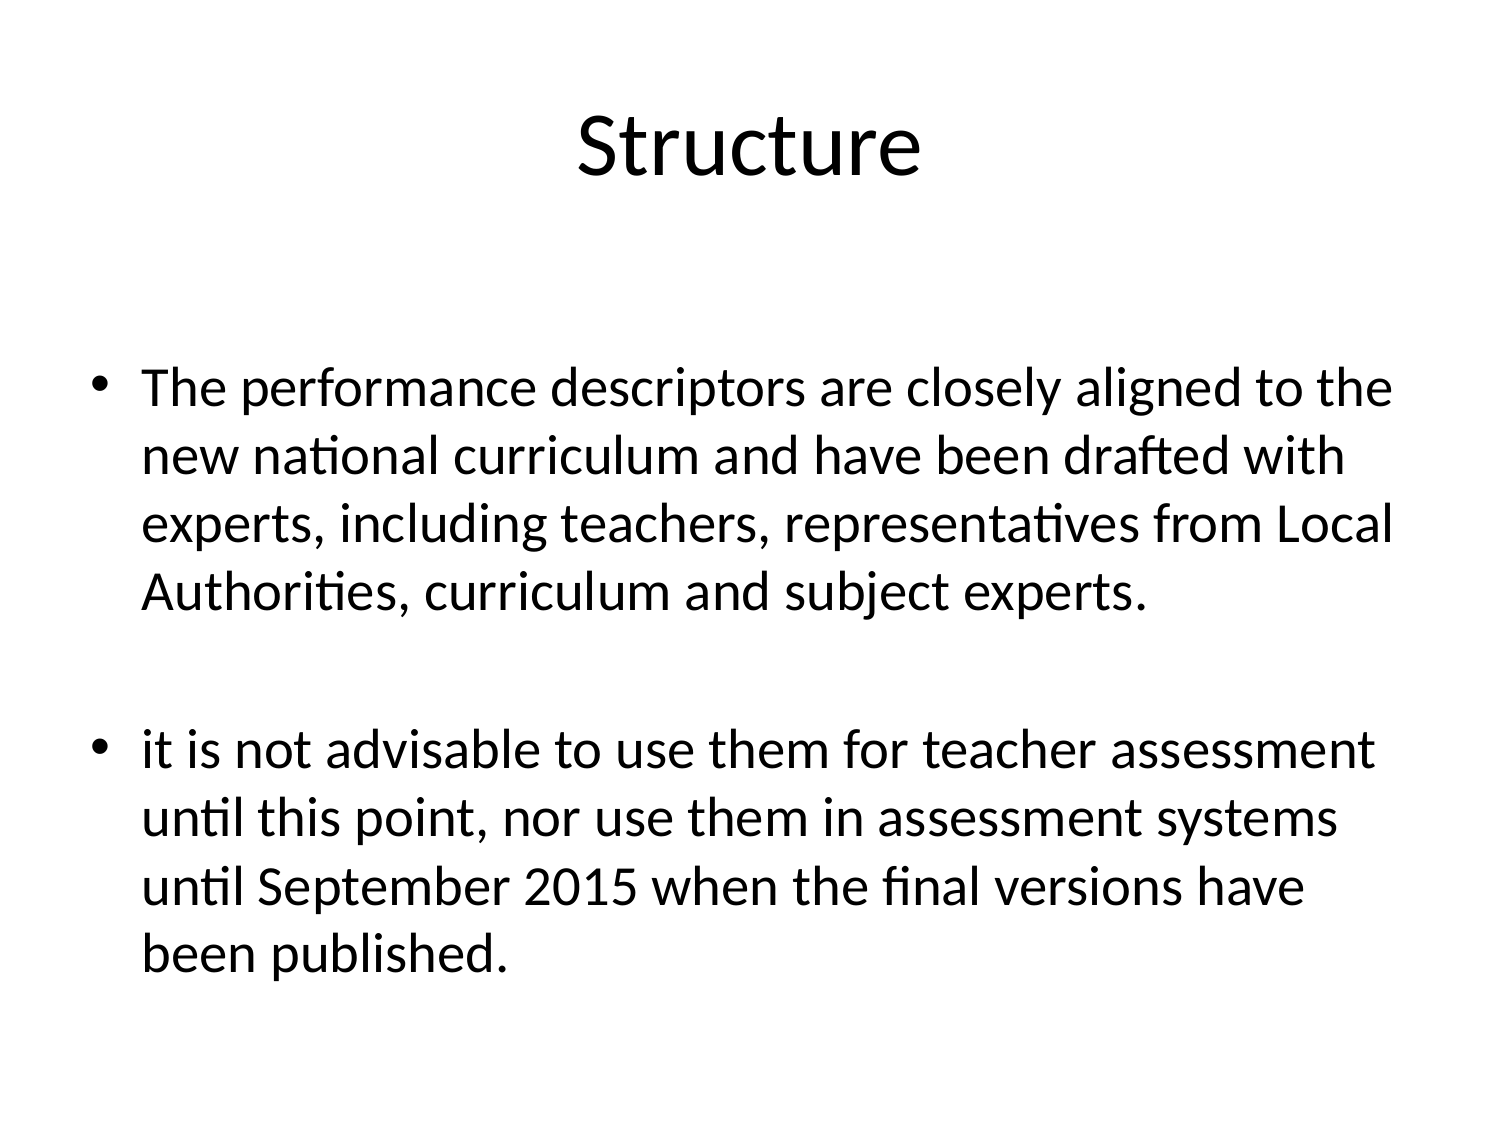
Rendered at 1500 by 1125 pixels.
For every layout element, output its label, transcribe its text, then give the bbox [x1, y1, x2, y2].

list The performance descriptors are closely aligned to the new national curriculum and have been drafted with experts, including teachers, representatives from Local Authorities, curriculum and subject experts. it is not advisable to use them for teacher assessment until this point, nor use them in assessment systems until September 2015 when the final versions have been published. [75, 262, 1425, 1005]
title Structure [75, 45, 1425, 233]
